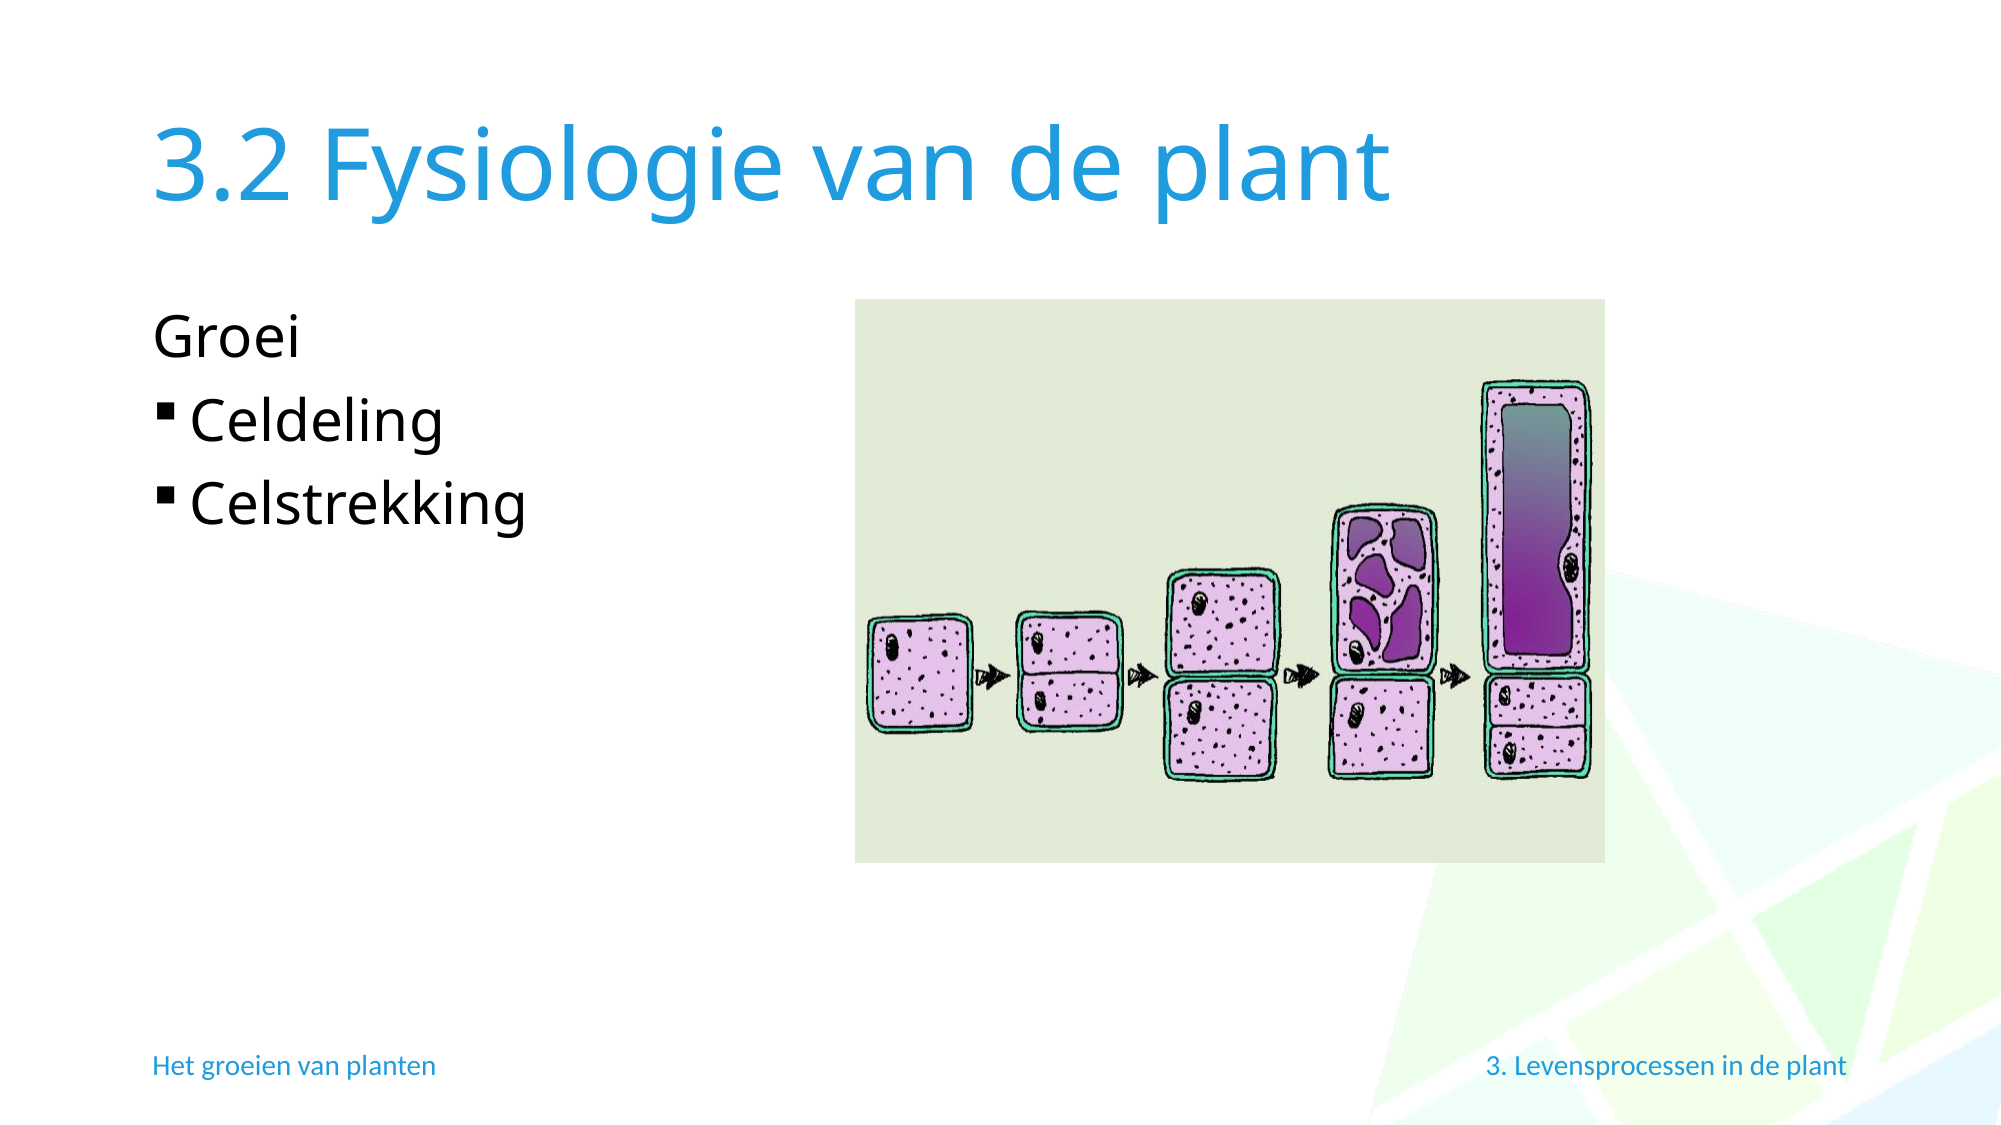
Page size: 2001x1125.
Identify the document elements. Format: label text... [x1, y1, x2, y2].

title 3.2 Fysiologie van de plant [137, 59, 1863, 278]
picture [854, 299, 1605, 863]
list 3. Levensprocessen in de plant [1412, 1042, 1863, 1103]
list Groei Celdeling Celstrekking [137, 299, 1863, 1014]
list Het groeien van planten [137, 1042, 588, 1103]
